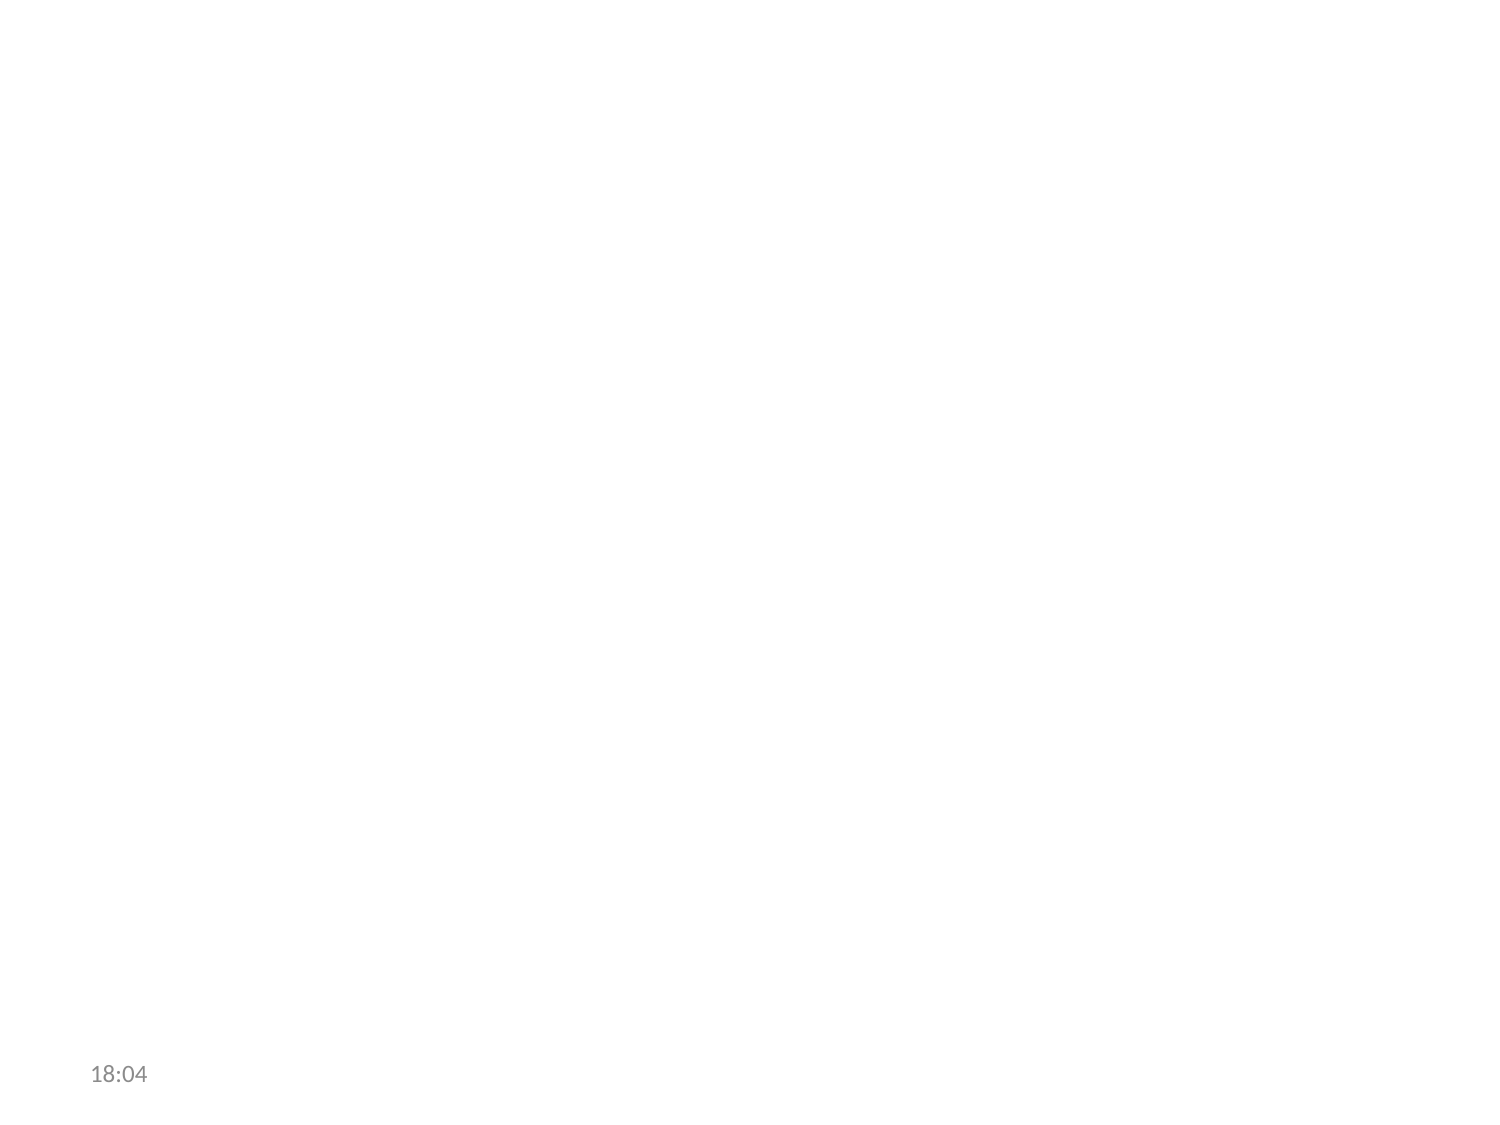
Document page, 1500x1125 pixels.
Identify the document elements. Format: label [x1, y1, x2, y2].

slide_number [75, 1042, 425, 1103]
